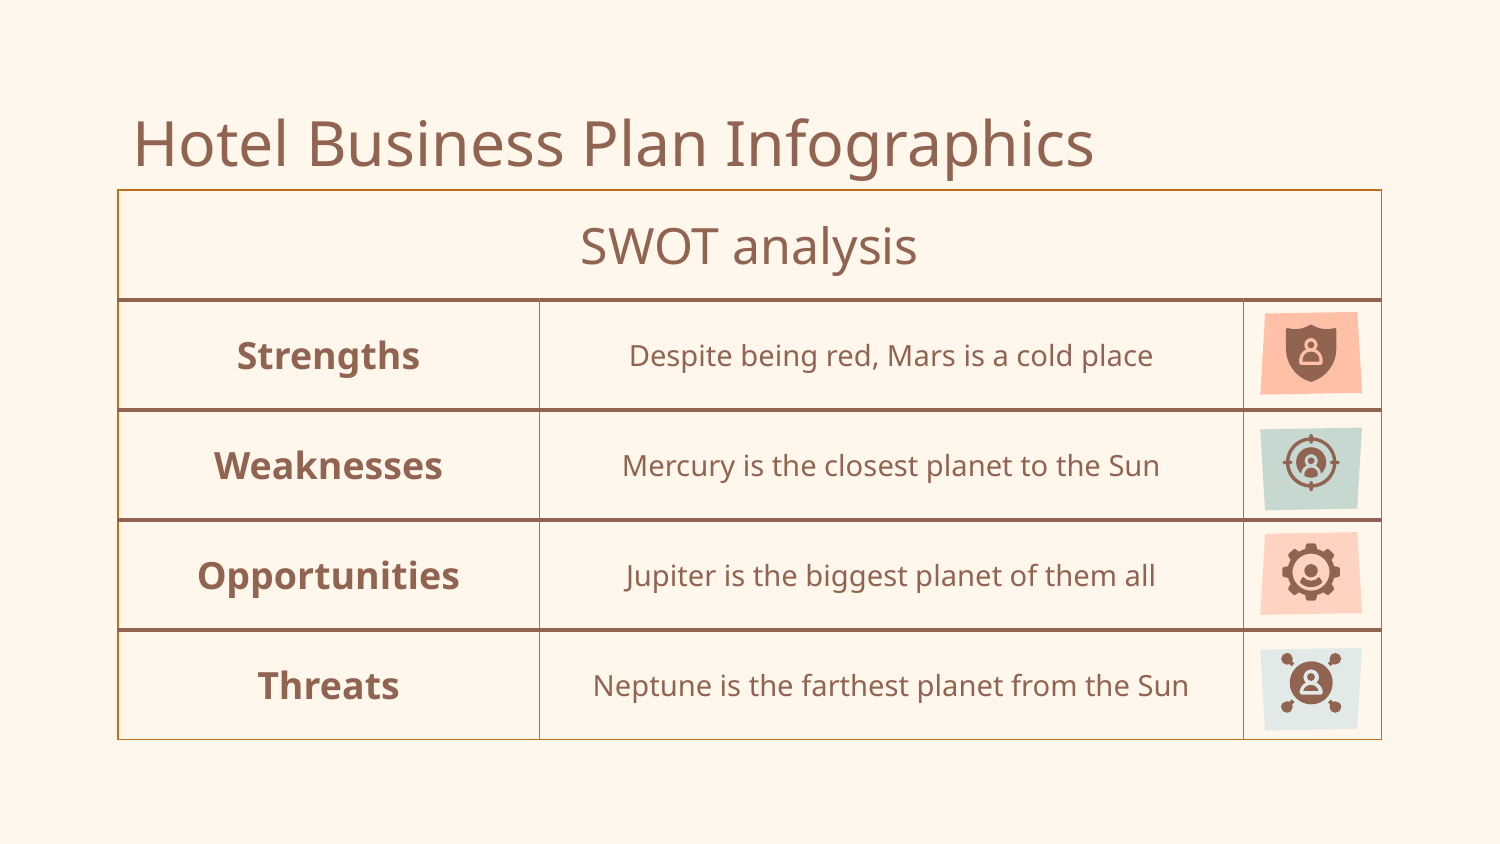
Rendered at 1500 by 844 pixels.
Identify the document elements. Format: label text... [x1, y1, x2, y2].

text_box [1285, 324, 1337, 383]
table_cell Strengths [119, 302, 539, 408]
table_cell Opportunities [119, 522, 539, 628]
table_cell Despite being red, Mars is a cold place [540, 302, 1243, 408]
table_cell [1244, 412, 1381, 518]
title Hotel Business Plan Infographics [116, 88, 1383, 183]
table_cell Mercury is the closest planet to the Sun [540, 412, 1243, 518]
table_cell Threats [119, 632, 539, 739]
table_cell [1244, 302, 1381, 408]
table_cell [1244, 632, 1381, 739]
table_cell Jupiter is the biggest planet of them all [540, 522, 1243, 628]
table_cell Weaknesses [119, 412, 539, 518]
table_cell Neptune is the farthest planet from the Sun [540, 632, 1243, 739]
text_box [1282, 543, 1341, 601]
table_header SWOT analysis [119, 191, 1381, 298]
table_cell [1244, 522, 1381, 628]
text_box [1281, 433, 1341, 492]
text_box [1280, 652, 1342, 714]
